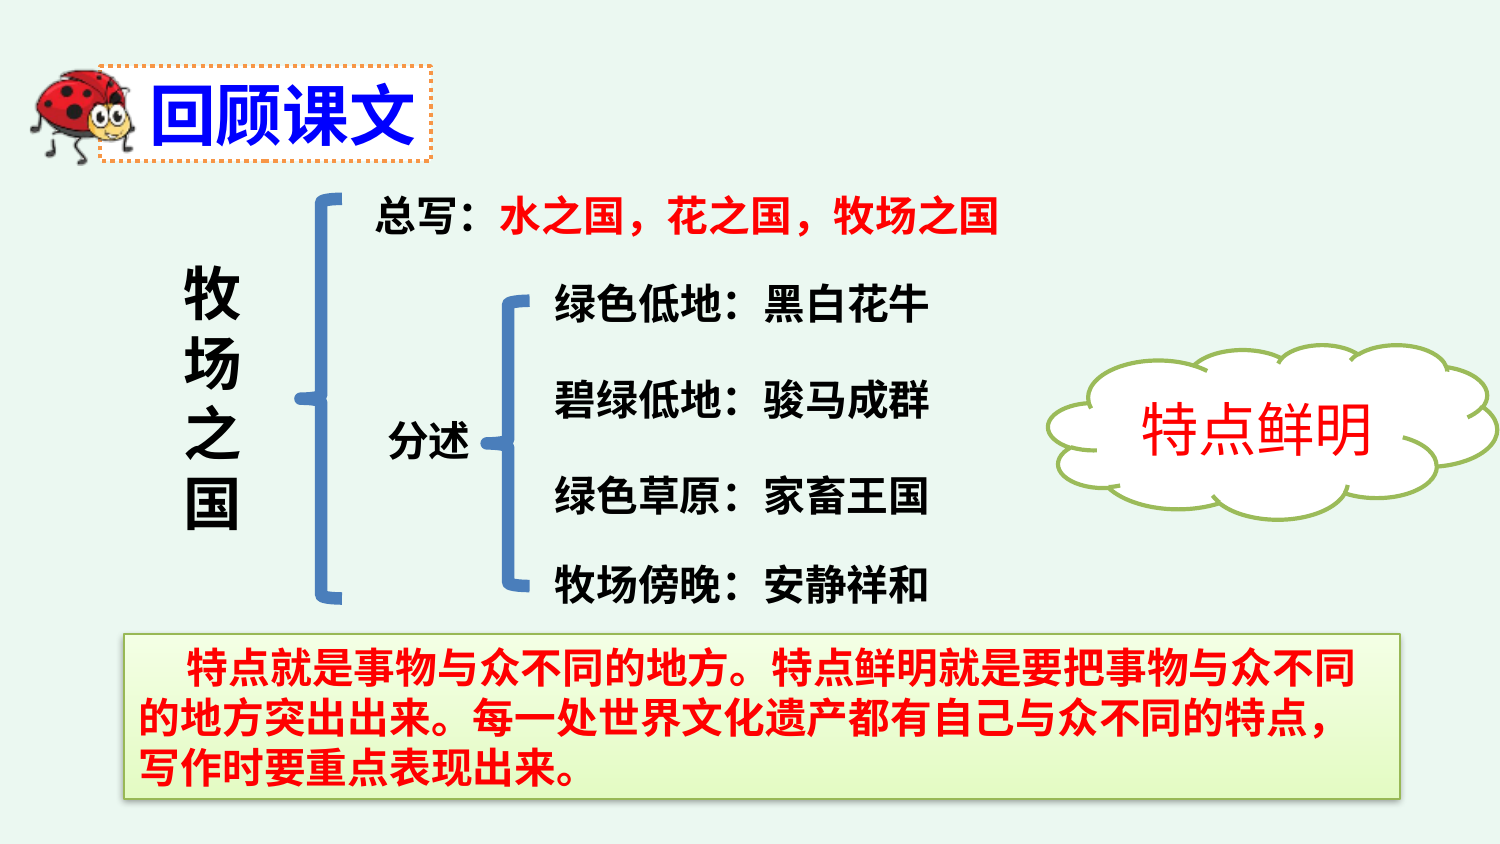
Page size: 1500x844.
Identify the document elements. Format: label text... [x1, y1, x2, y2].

text_box [299, 198, 342, 600]
text_box 绿色低地：黑白花牛 [539, 270, 946, 336]
text_box 碧绿低地：骏马成群 [539, 366, 946, 431]
text_box 特点就是事物与众不同的地方。特点鲜明就是要把事物与众不同的地方突出出来。每一处世界文化遗产都有自己与众不同的特点，写作时要重点表现出来。 [123, 633, 1401, 800]
text_box 分述 [372, 407, 486, 473]
text_box 牧场之国 [133, 196, 292, 597]
text_box 绿色草原：家畜王国 [539, 461, 946, 527]
text_box 特点鲜明 [1045, 343, 1500, 522]
text_box [485, 299, 530, 587]
text_box 牧场傍晚：安静祥和 [539, 551, 946, 616]
text_box 总写：水之国，花之国，牧场之国 [359, 182, 1165, 248]
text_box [28, 65, 432, 166]
